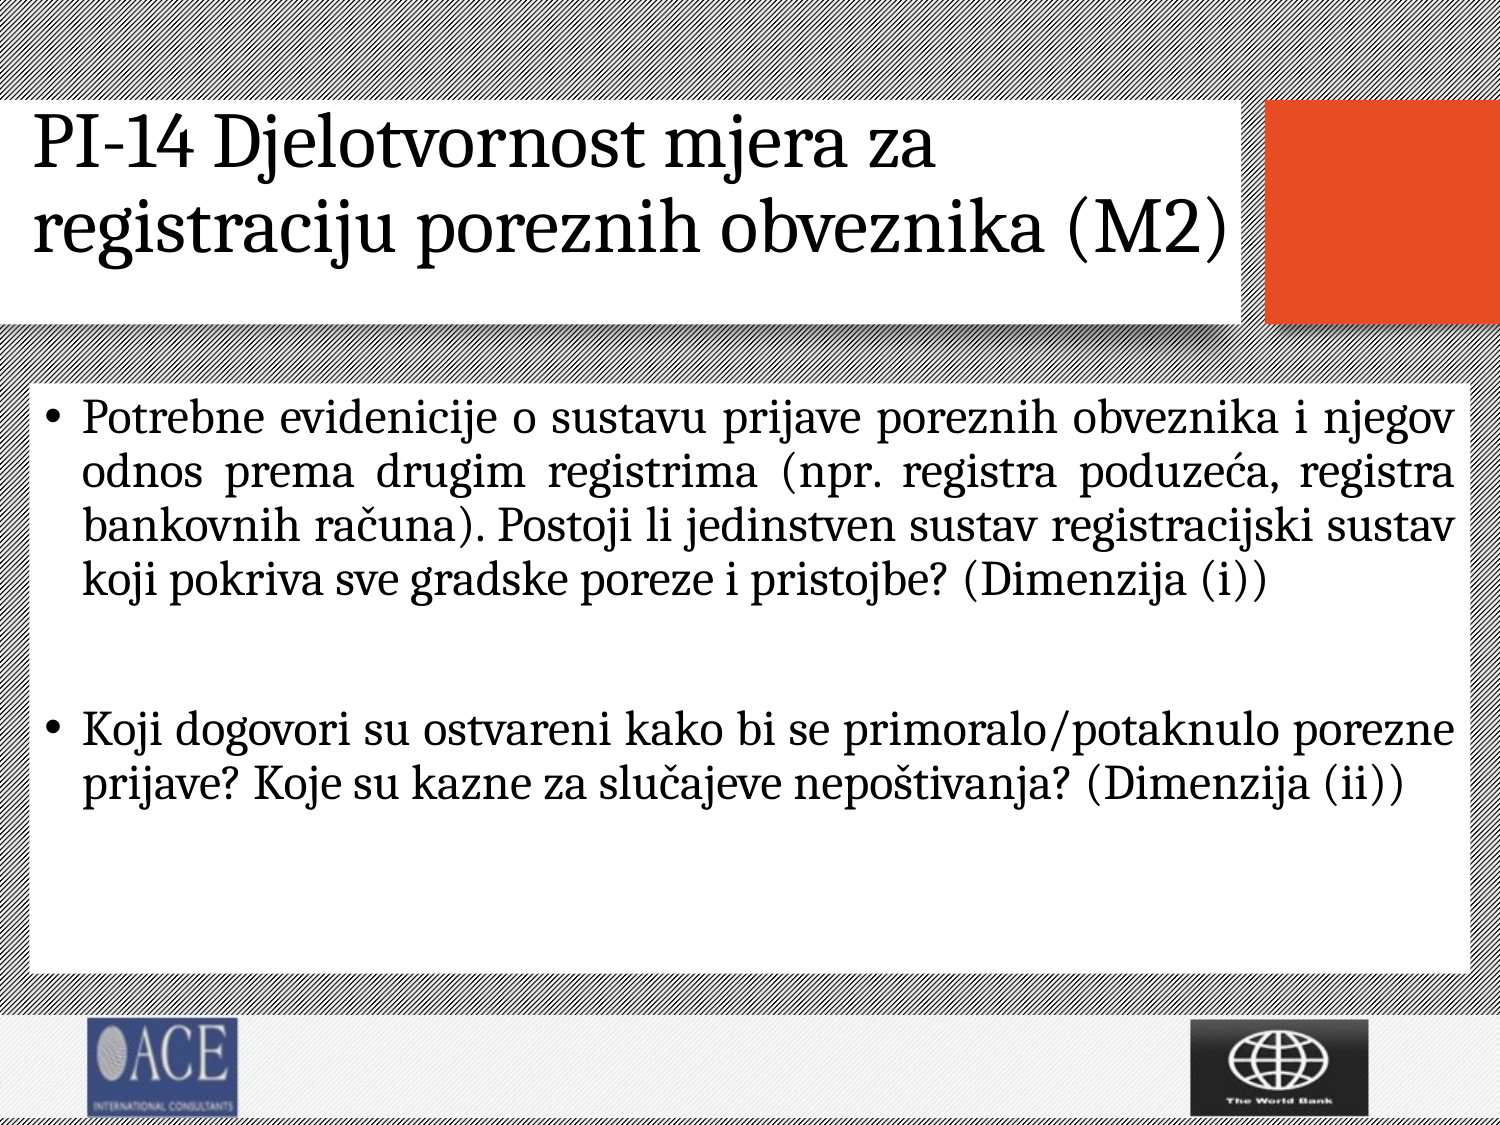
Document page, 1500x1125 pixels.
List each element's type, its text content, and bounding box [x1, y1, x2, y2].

title PI-14 Djelotvornost mjera za registraciju poreznih obveznika (M2) [17, 89, 1259, 280]
list Potrebne evidenicije o sustavu prijave poreznih obveznika i njegov odnos prema drugim registrima (npr. registra poduzeća, registra bankovnih računa). Postoji li jedinstven sustav registracijski sustav koji pokriva sve gradske poreze i pristojbe? (Dimenzija (i)) Koji dogovori su ostvareni kako bi se primoralo/potaknulo porezne prijave? Koje su kazne za slučajeve nepoštivanja? (Dimenzija (ii)) [29, 383, 1471, 974]
picture [0, 0, 1500, 1125]
